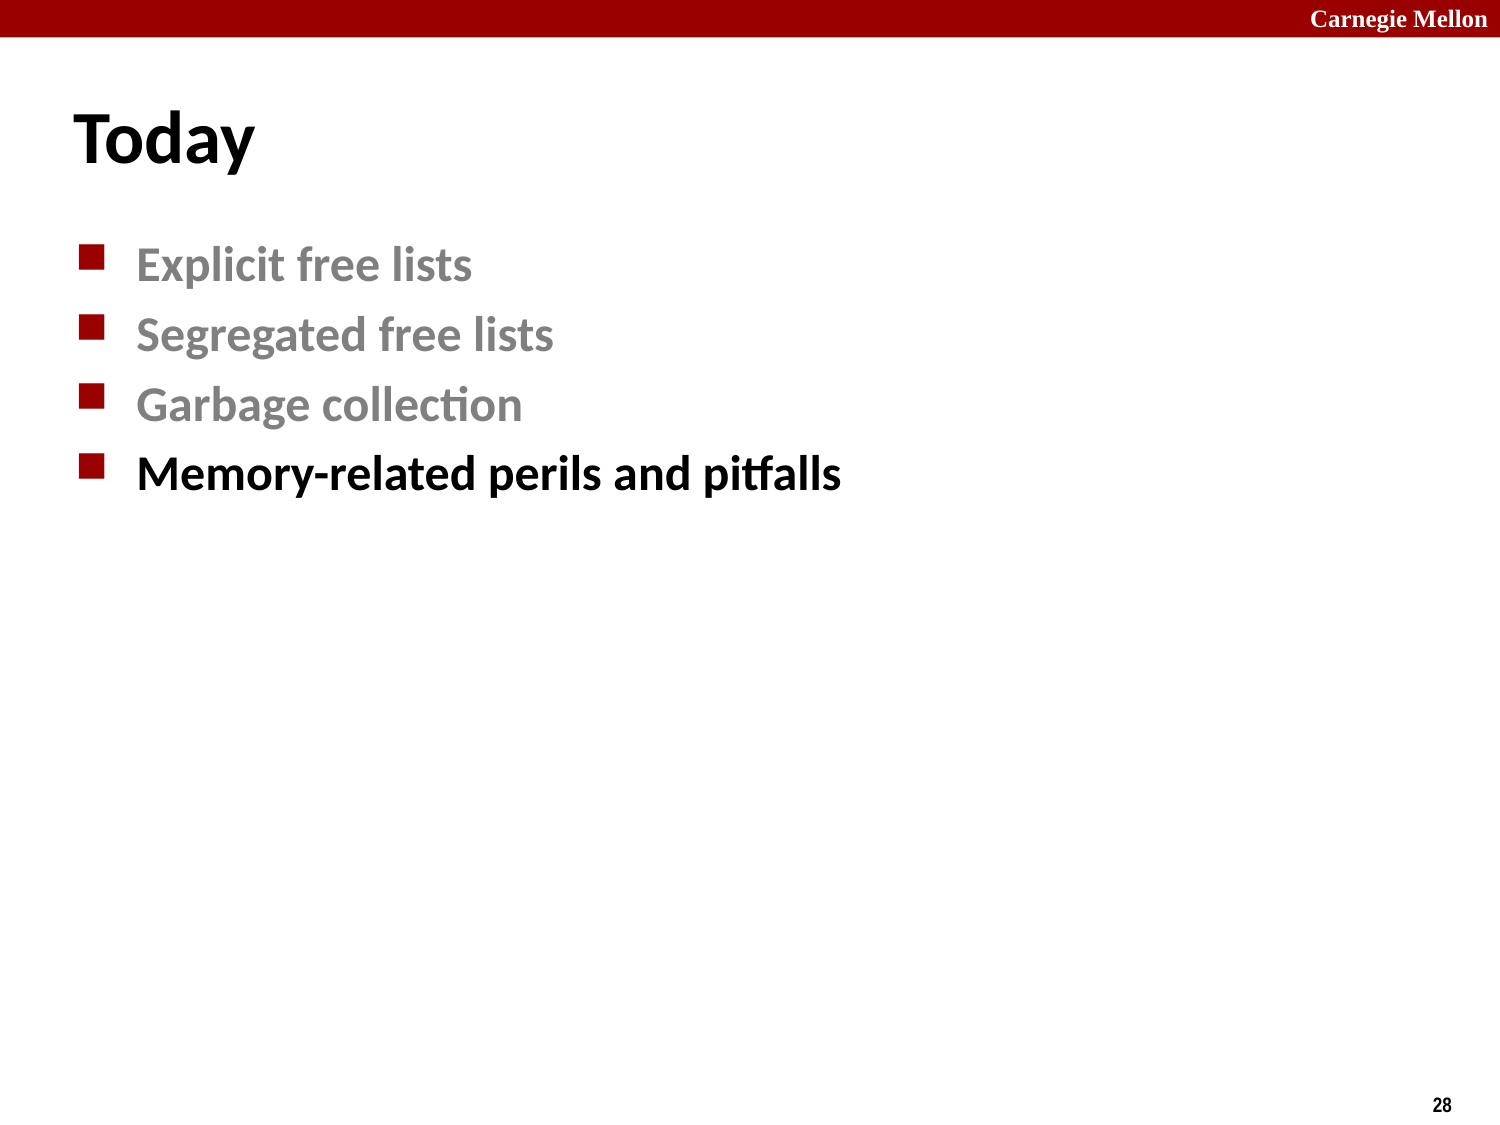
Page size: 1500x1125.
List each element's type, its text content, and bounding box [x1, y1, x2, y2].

list Explicit free lists Segregated free lists Garbage collection Memory-related perils and pitfalls [64, 223, 1361, 1040]
title Today [58, 71, 1305, 197]
